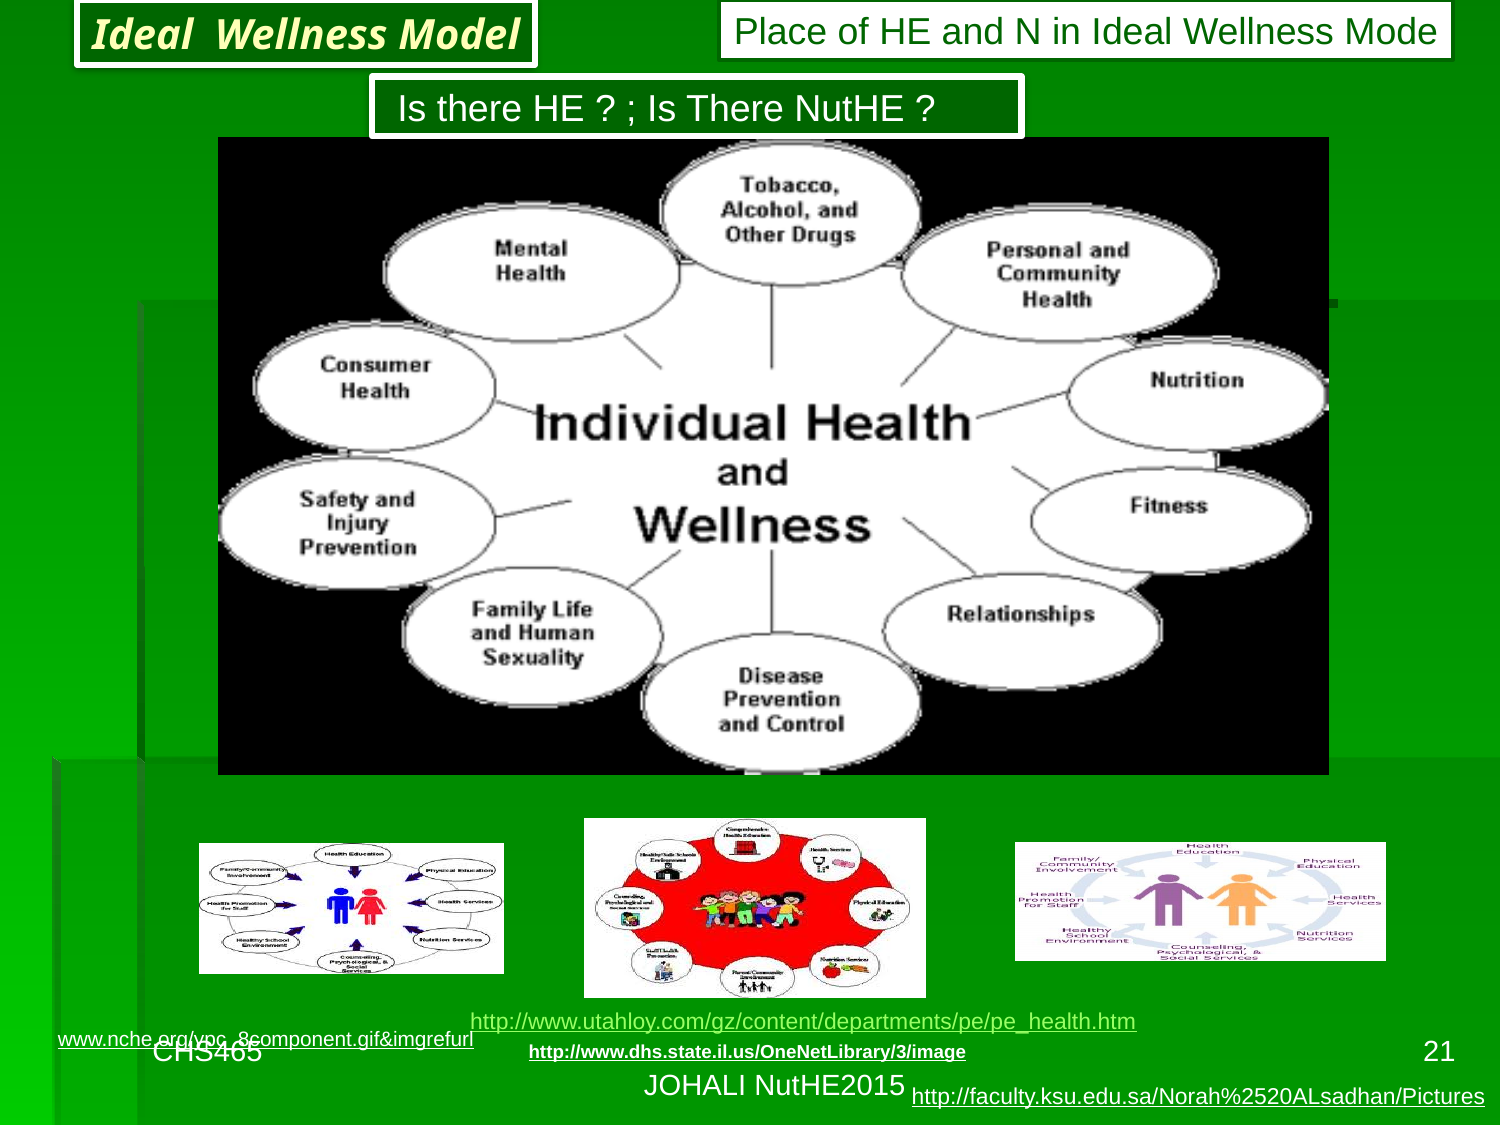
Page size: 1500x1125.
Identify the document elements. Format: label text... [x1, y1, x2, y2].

text_box http://www.dhs.state.il.us/OneNetLibrary/3/image [513, 1032, 1128, 1070]
text_box Ideal Wellness Model [74, 0, 538, 68]
text_box www.nche.org/ypc_8component.gif&imgrefurl [11, 1018, 526, 1058]
footer JOHALI NutHE2015 [537, 1070, 1013, 1105]
text_box http://www.utahloy.com/gz/content/departments/pe/pe_health.htm [425, 999, 1176, 1042]
text_box Is there HE ? ; Is There NutHE ? [369, 73, 1025, 135]
text_box http://faculty.ksu.edu.sa/Norah%2520ALsadhan/Pictures [885, 1074, 1500, 1117]
picture [584, 818, 927, 998]
text_box Place of HE and N in Ideal Wellness Mode [717, 0, 1455, 62]
picture [198, 843, 505, 975]
picture [1015, 842, 1386, 962]
slide_number 21 [1372, 1024, 1471, 1074]
picture [218, 136, 1329, 775]
slide_number CHS465 [137, 1024, 450, 1103]
